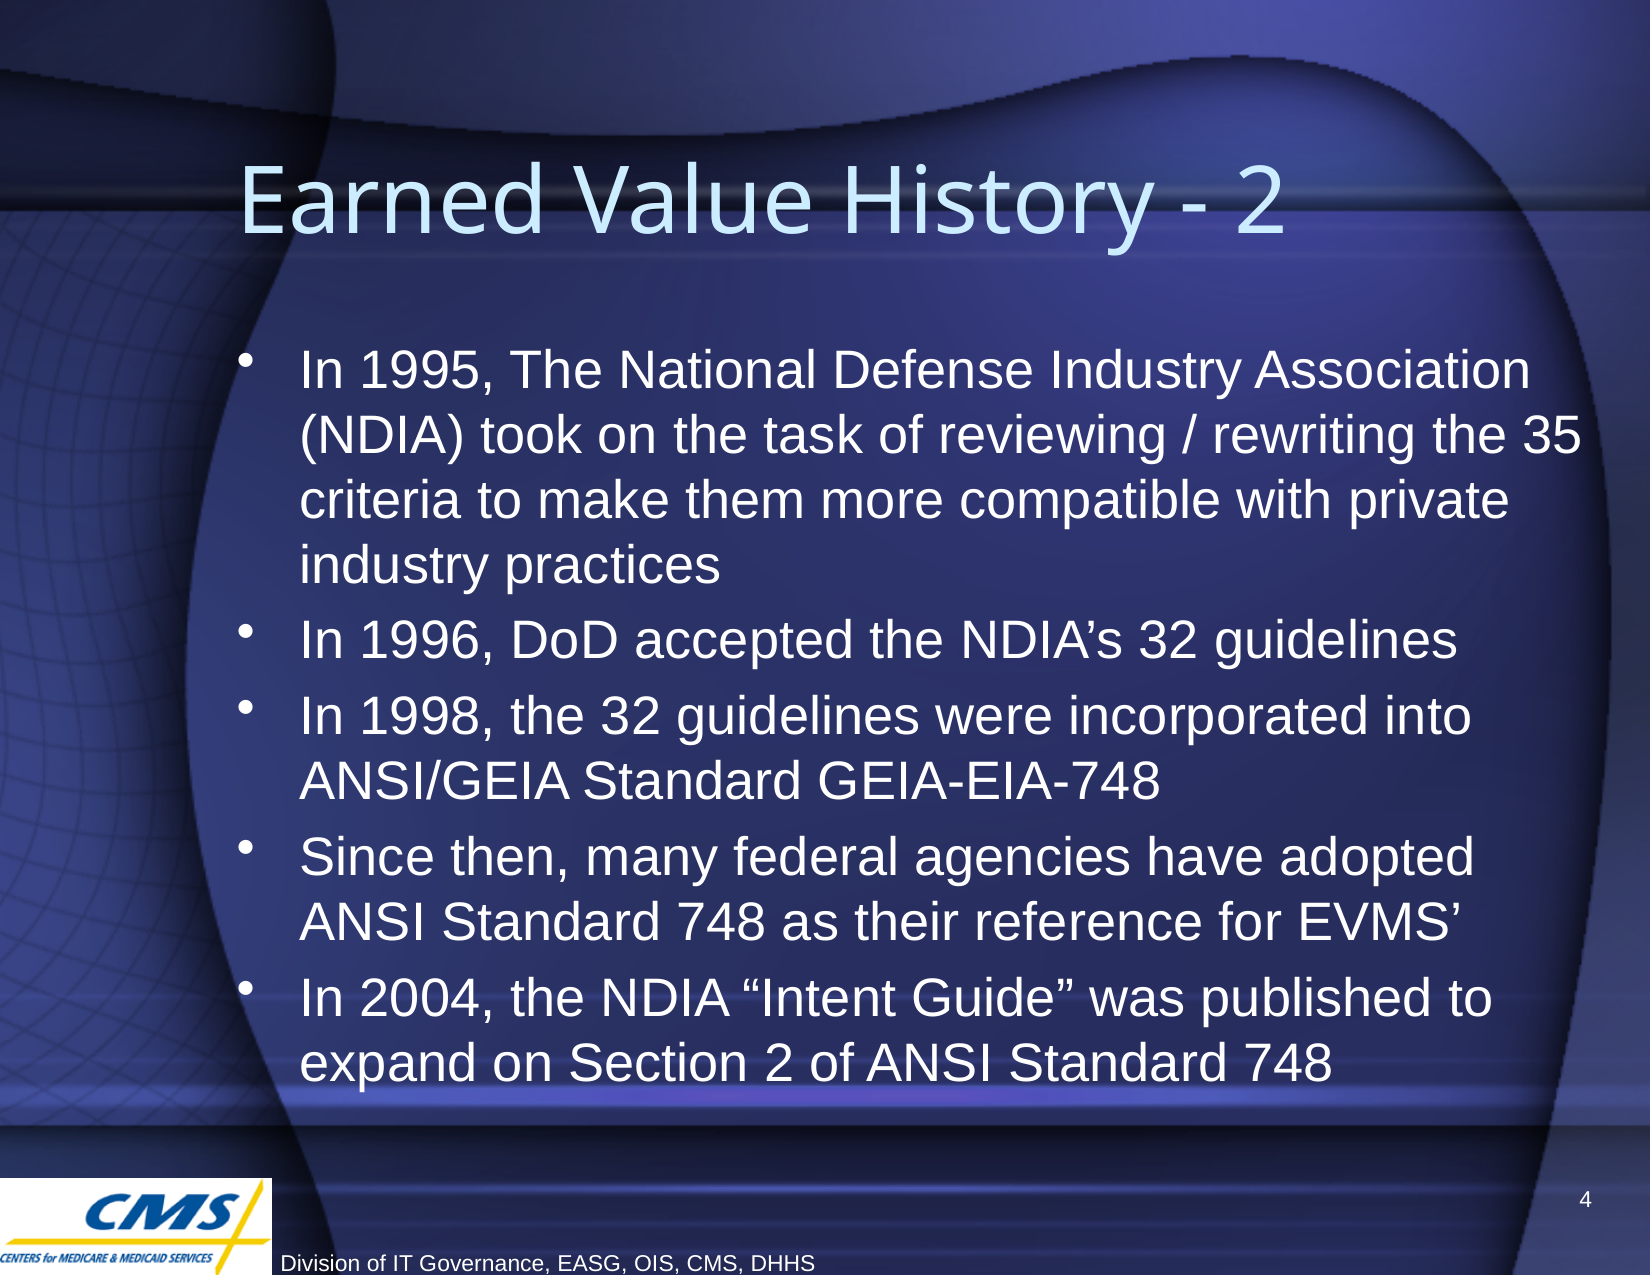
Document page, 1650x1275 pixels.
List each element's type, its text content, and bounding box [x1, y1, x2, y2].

title Earned Value History - 2 [220, 111, 1609, 282]
slide_number 4 [1264, 1175, 1610, 1247]
list In 1995, The National Defense Industry Association (NDIA) took on the task of reviewing / rewriting the 35 criteria to make them more compatible with private industry practices In 1996, DoD accepted the NDIA’s 32 guidelines In 1998, the 32 guidelines were incorporated into ANSI/GEIA Standard GEIA-EIA-748 Since then, many federal agencies have adopted ANSI Standard 748 as their reference for EVMS’ In 2004, the NDIA “Intent Guide” was published to expand on Section 2 of ANSI Standard 748 [220, 325, 1609, 1162]
picture [0, 0, 1650, 1275]
